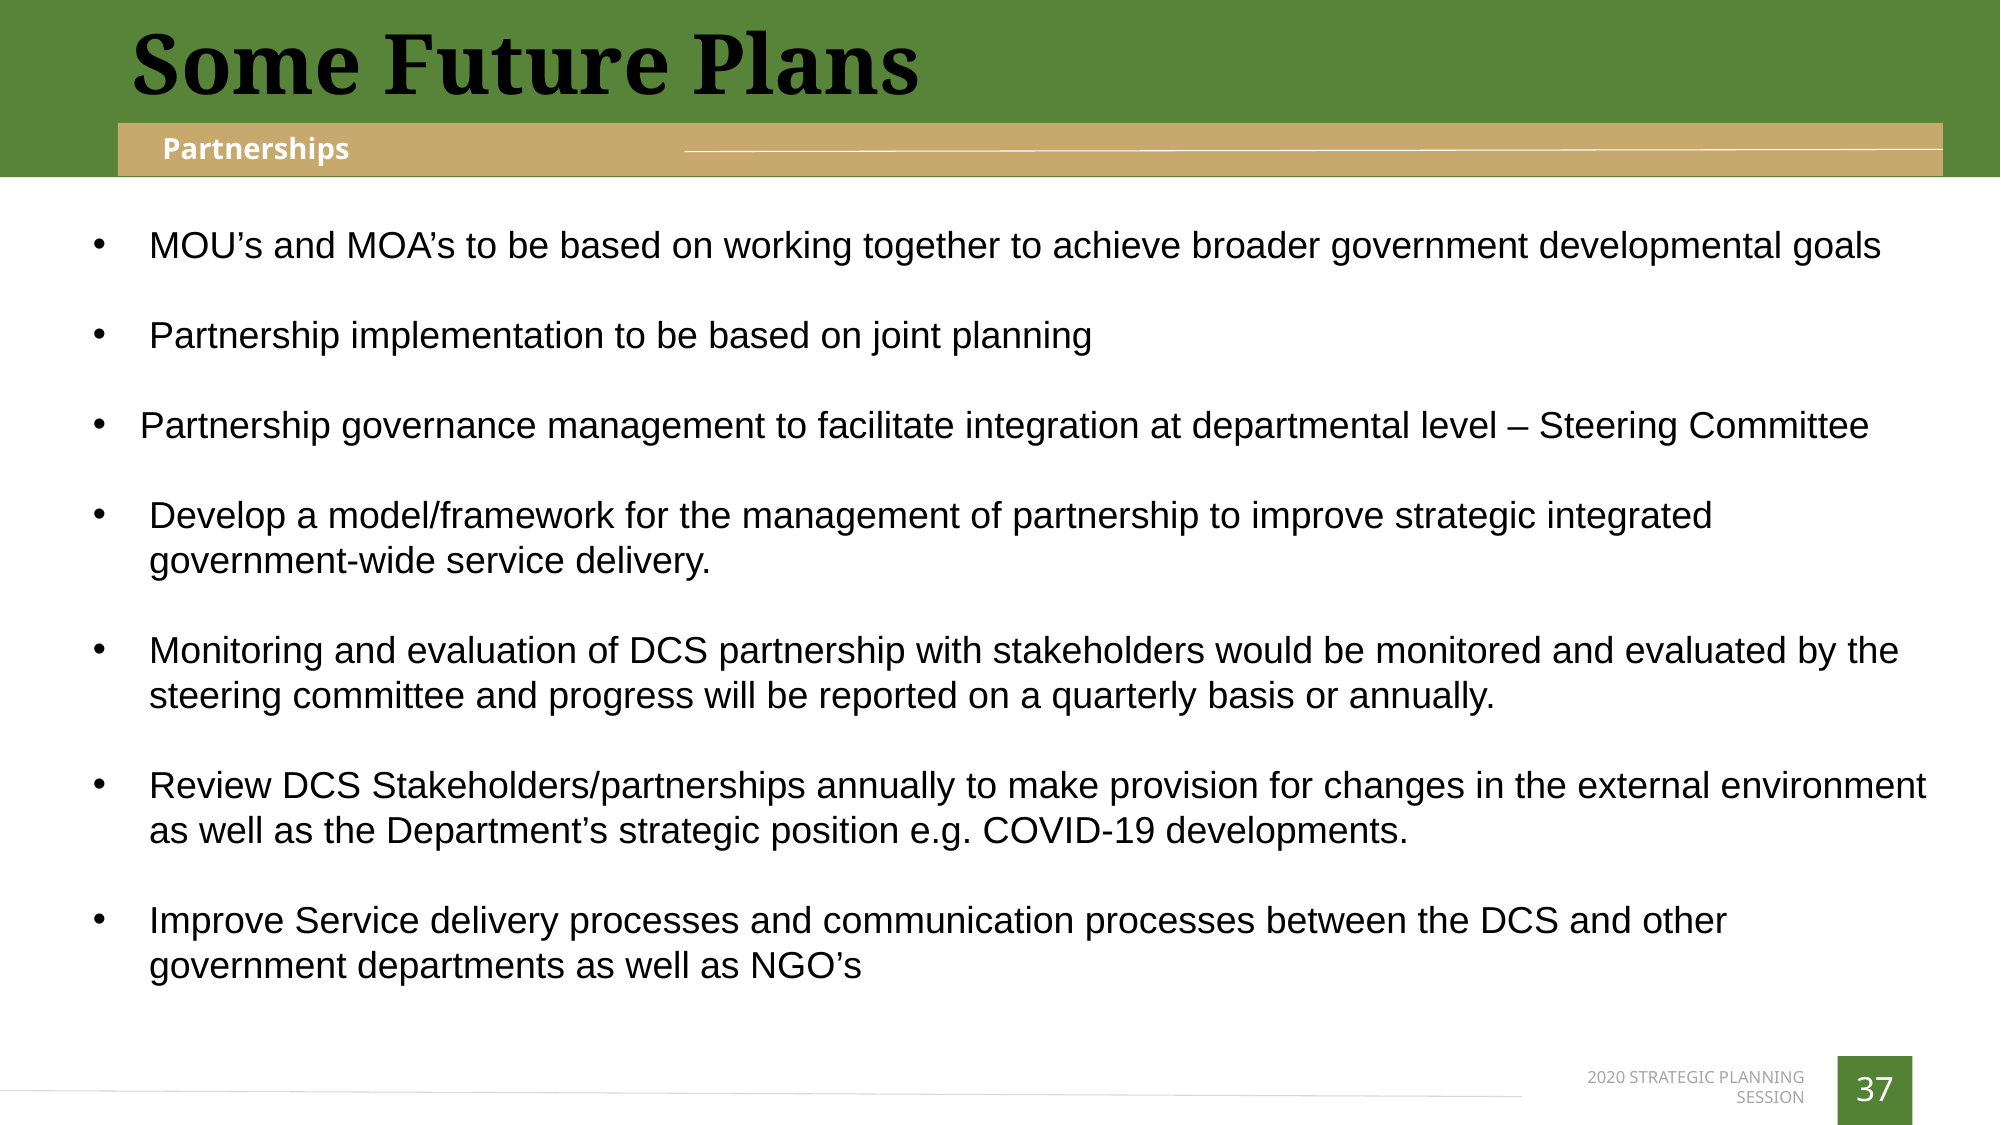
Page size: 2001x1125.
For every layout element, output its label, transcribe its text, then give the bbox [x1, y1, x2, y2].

text_box MOU’s and MOA’s to be based on working together to achieve broader government developmental goals Partnership implementation to be based on joint planning Partnership governance management to facilitate integration at departmental level – Steering Committee Develop a model/framework for the management of partnership to improve strategic integrated government-wide service delivery. Monitoring and evaluation of DCS partnership with stakeholders would be monitored and evaluated by the steering committee and progress will be reported on a quarterly basis or annually. Review DCS Stakeholders/partnerships annually to make provision for changes in the external environment as well as the Department’s strategic position e.g. COVID-19 developments. Improve Service delivery processes and communication processes between the DCS and other government departments as well as NGO’s [78, 214, 1943, 1125]
text_box Some Future Plans [117, 0, 2000, 135]
text_box Partnerships [162, 135, 685, 166]
text_box [117, 135, 1943, 176]
text_box [0, 0, 2000, 178]
